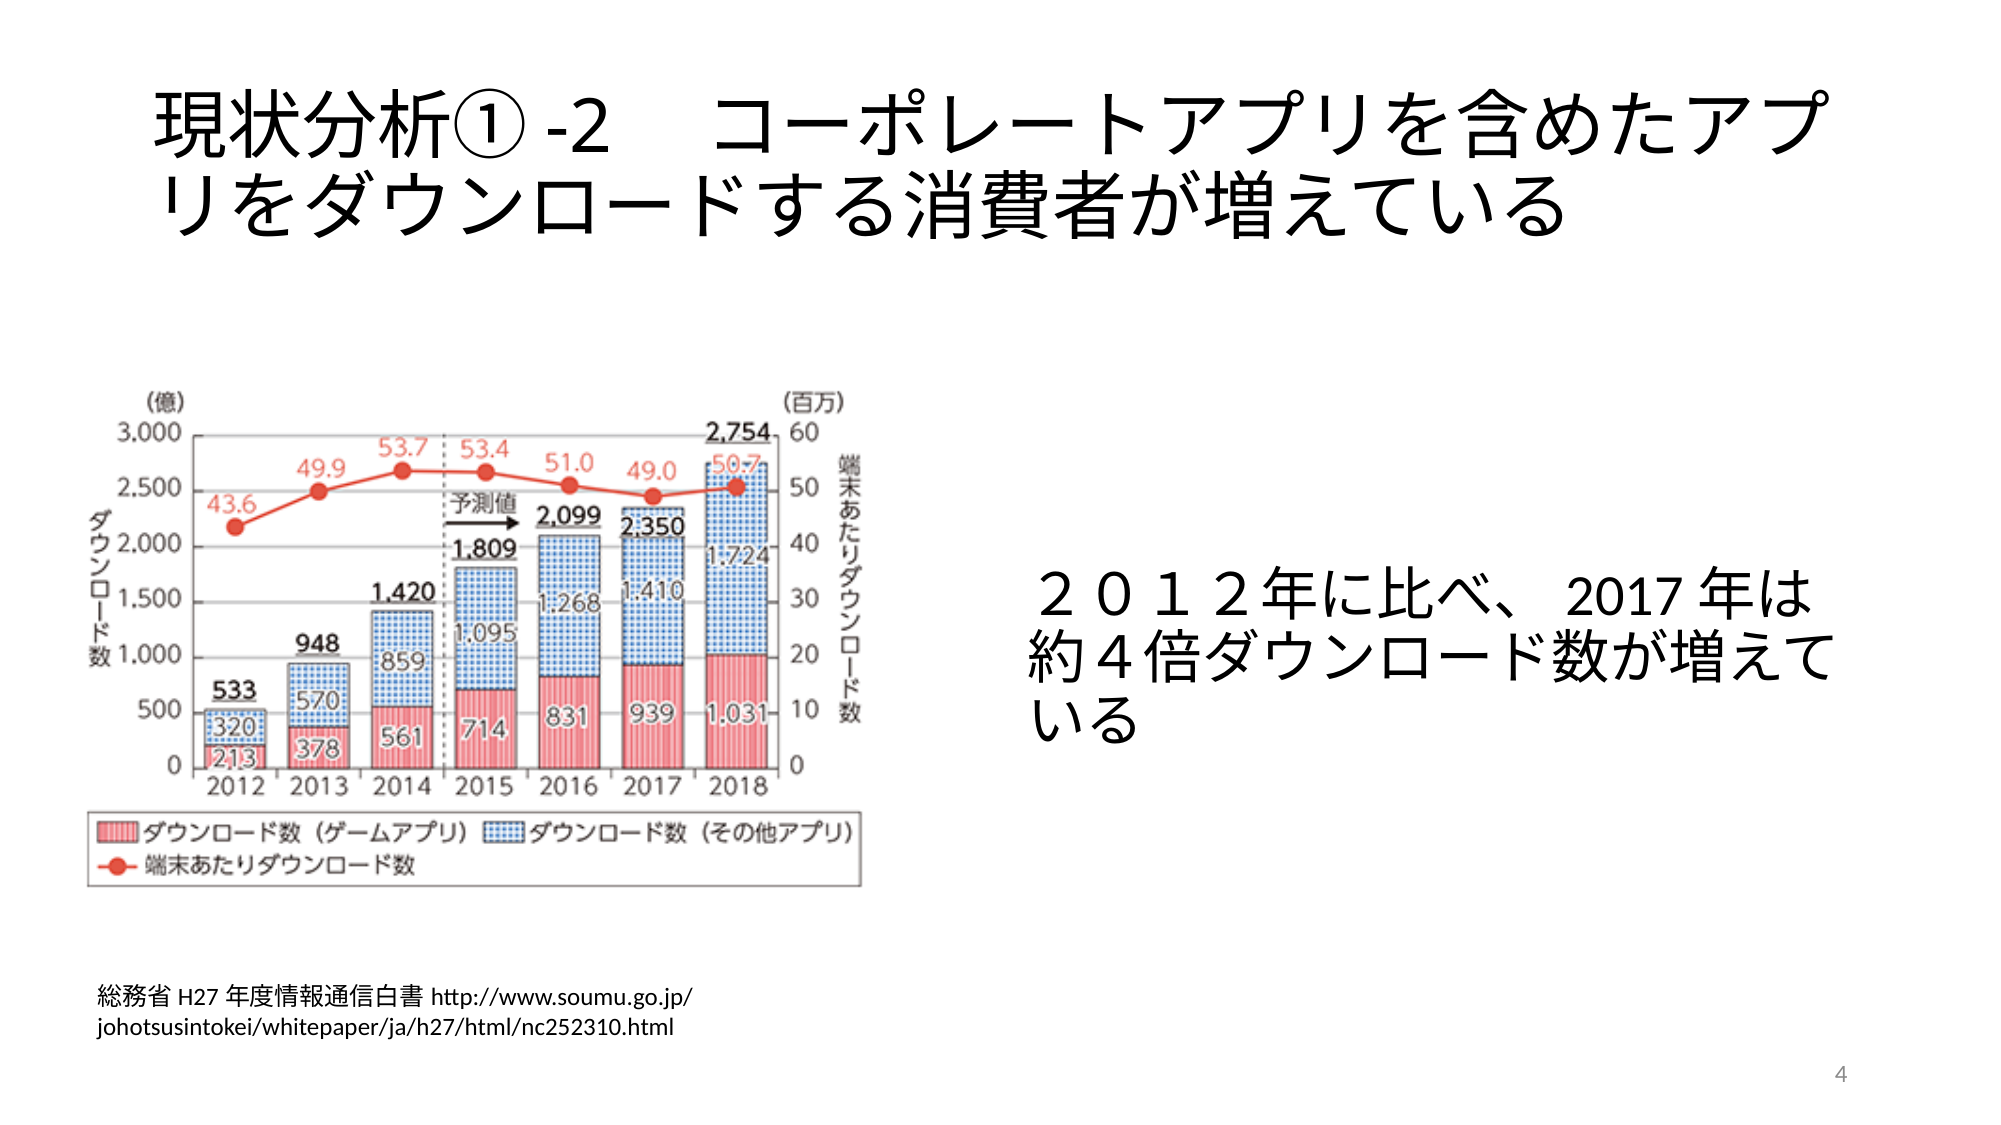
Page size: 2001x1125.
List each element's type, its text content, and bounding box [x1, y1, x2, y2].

slide_number 4 [1412, 1042, 1863, 1103]
title 現状分析①-2 コーポレートアプリを含めたアプリをダウンロードする消費者が増えている [137, 59, 1863, 278]
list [82, 386, 868, 893]
list ２０１２年に比べ、2017年は約４倍ダウンロード数が増えている [1012, 299, 1863, 1014]
text_box 総務省H27年度情報通信白書http://www.soumu.go.jp/johotsusintokei/whitepaper/ja/h27/html/nc252310.html [82, 973, 826, 1048]
